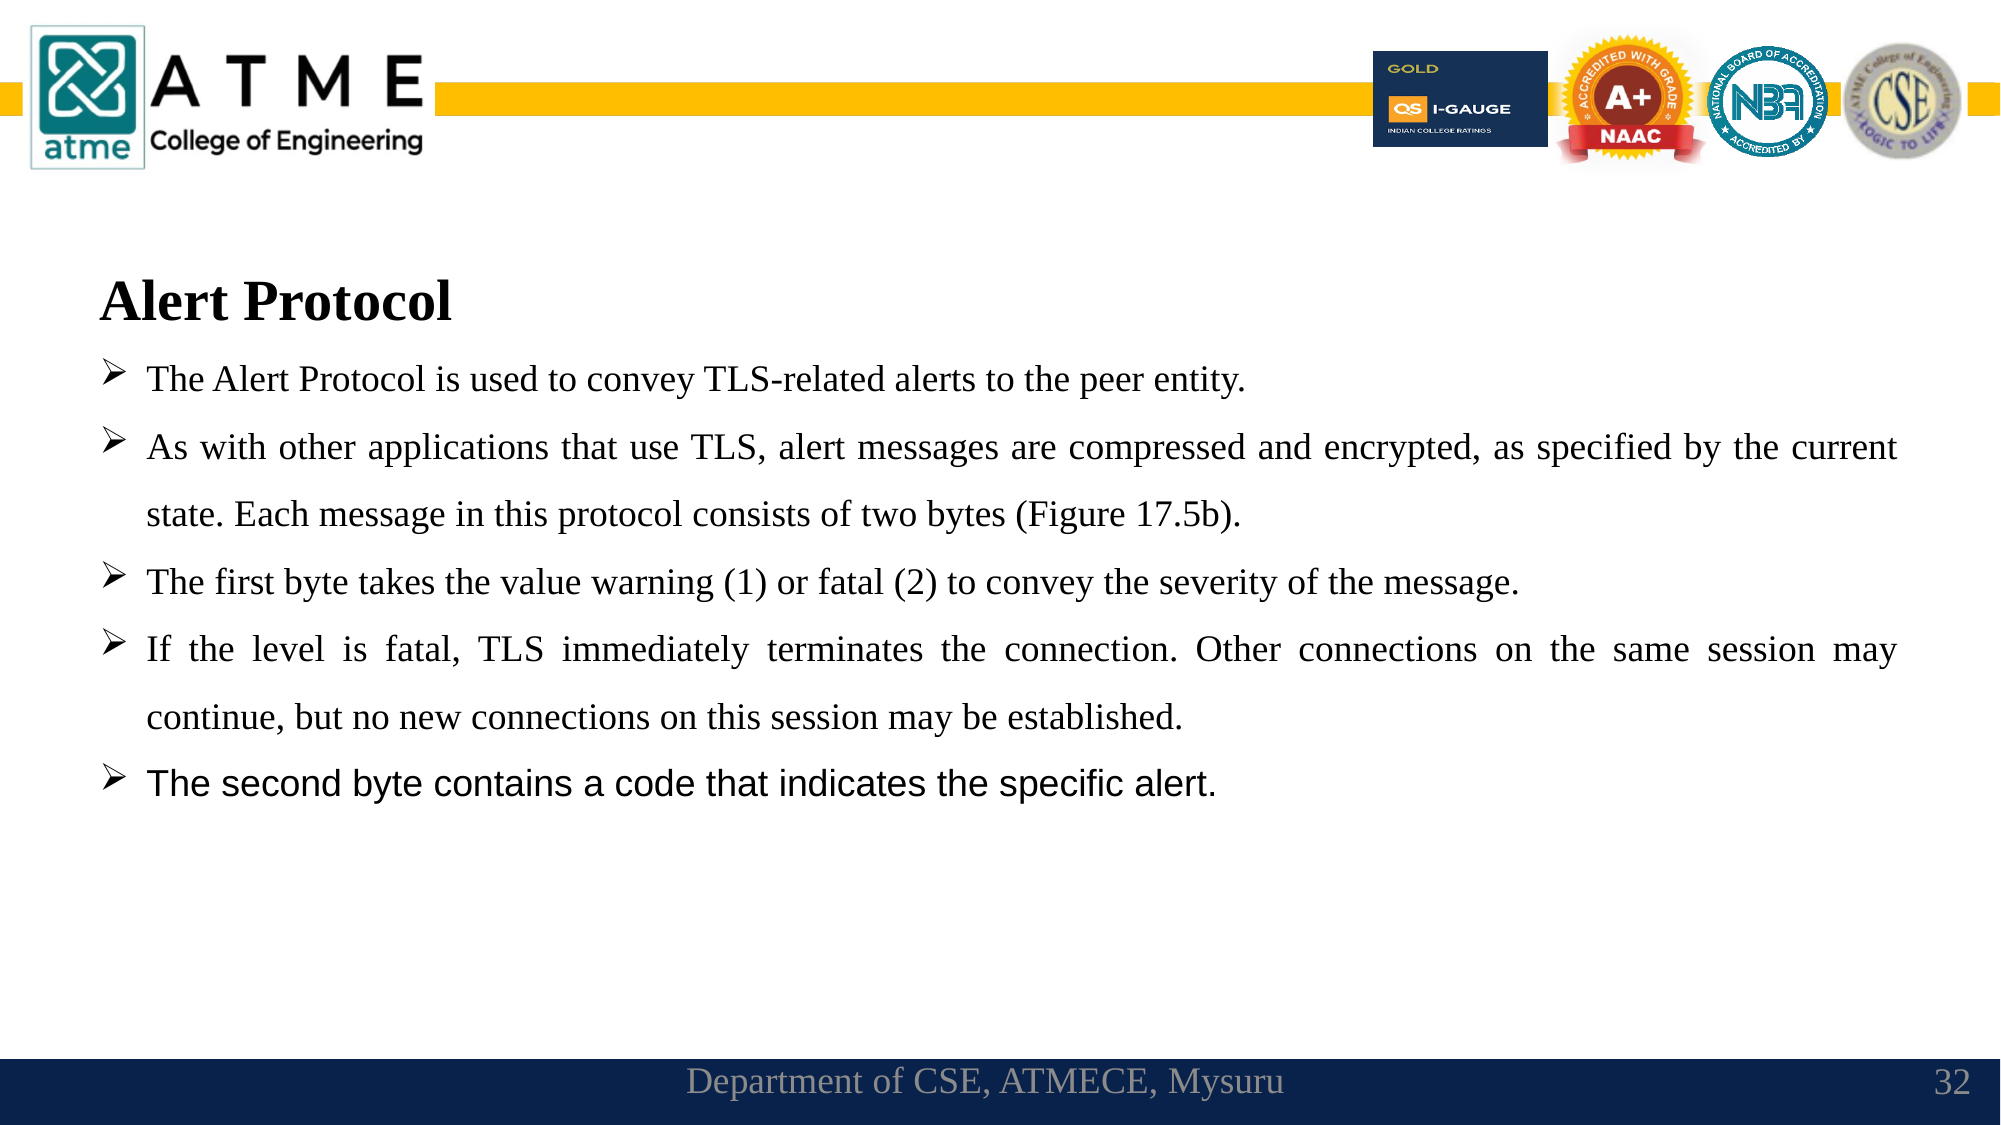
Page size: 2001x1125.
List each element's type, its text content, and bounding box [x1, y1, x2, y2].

picture [1373, 20, 1828, 180]
picture [22, 15, 435, 178]
text_box Alert Protocol The Alert Protocol is used to convey TLS-related alerts to the peer entity. As with other applications that use TLS, alert messages are compressed and encrypted, as specified by the current state. Each message in this protocol consists of two bytes (Figure 17.5b). The first byte takes the value warning (1) or fatal (2) to convey the severity of the message. If the level is fatal, TLS immediately terminates the connection. Other connections on the same session may continue, but no new connections on this session may be established. The second byte contains a code that indicates the specific alert. [84, 219, 1916, 812]
footer Department of CSE, ATMECE, Mysuru [501, 1056, 1470, 1102]
picture [1840, 26, 1968, 176]
picture [0, 1059, 2001, 1125]
slide_number 32 [1511, 1057, 1972, 1103]
